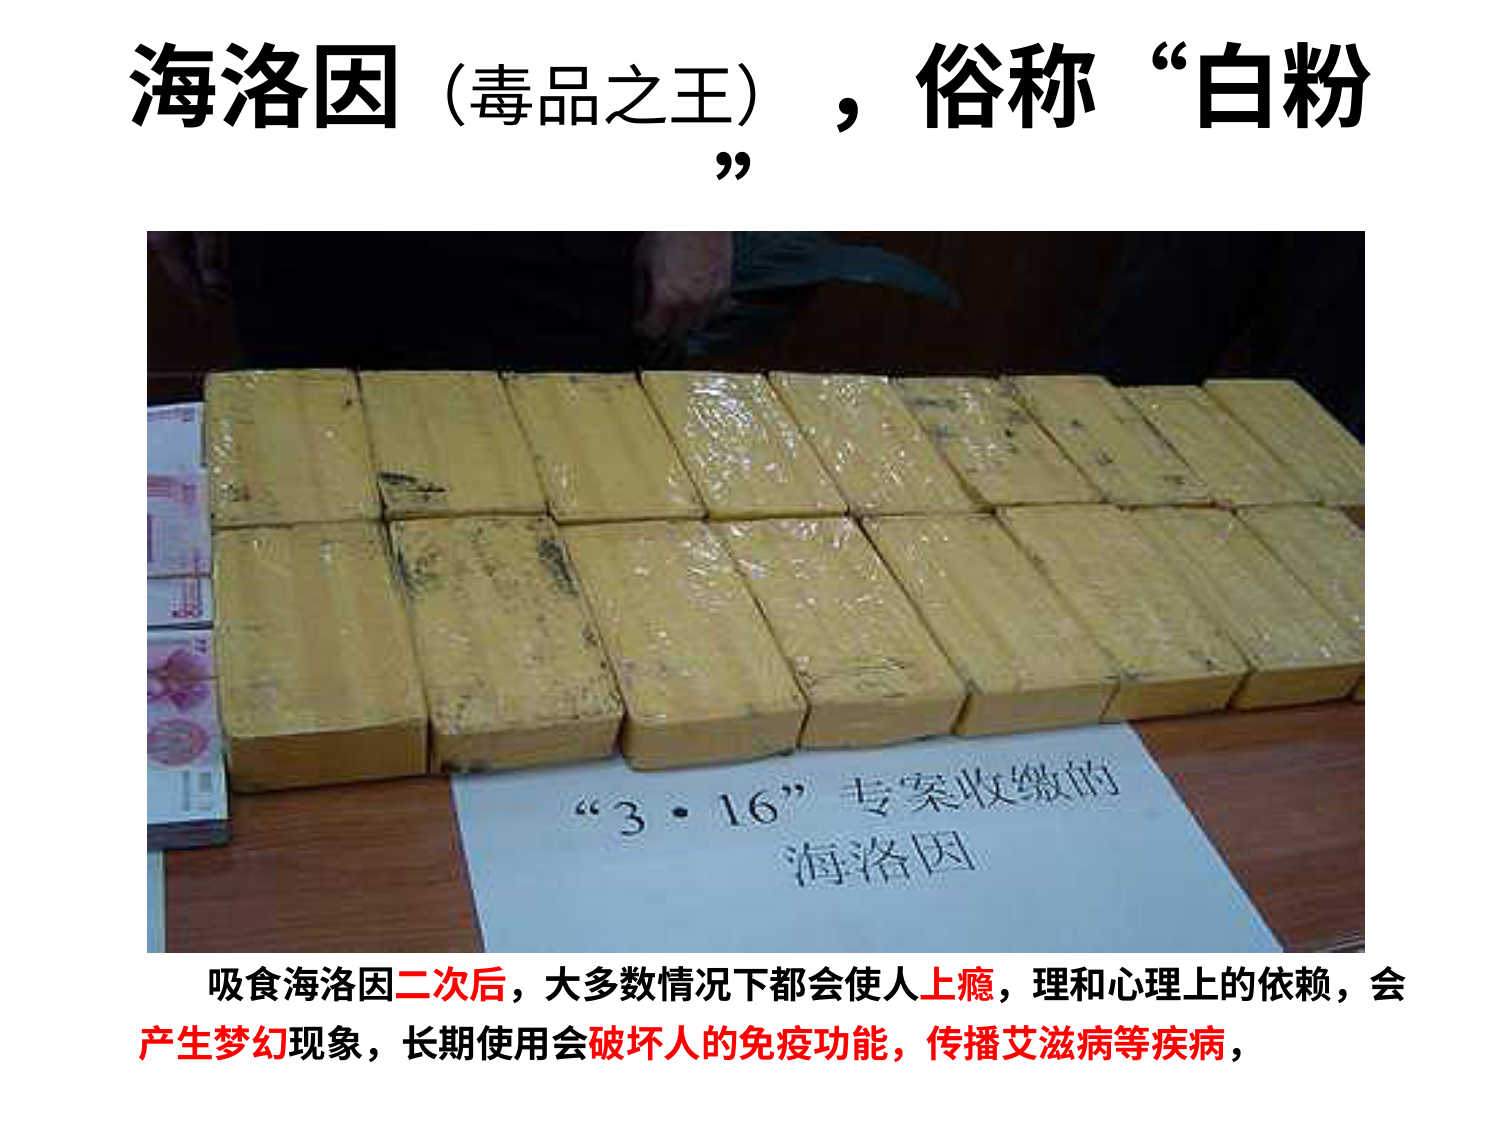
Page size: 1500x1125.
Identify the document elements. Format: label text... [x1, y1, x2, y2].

text_box 吸食海洛因二次后，大多数情况下都会使人上瘾，理和心理上的依赖，会产生梦幻现象，长期使用会破坏人的免疫功能，传播艾滋病等疾病， [123, 940, 1447, 1073]
title 海洛因（毒品之王） ，俗称“白粉 ” [74, 44, 1426, 233]
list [147, 231, 1365, 953]
